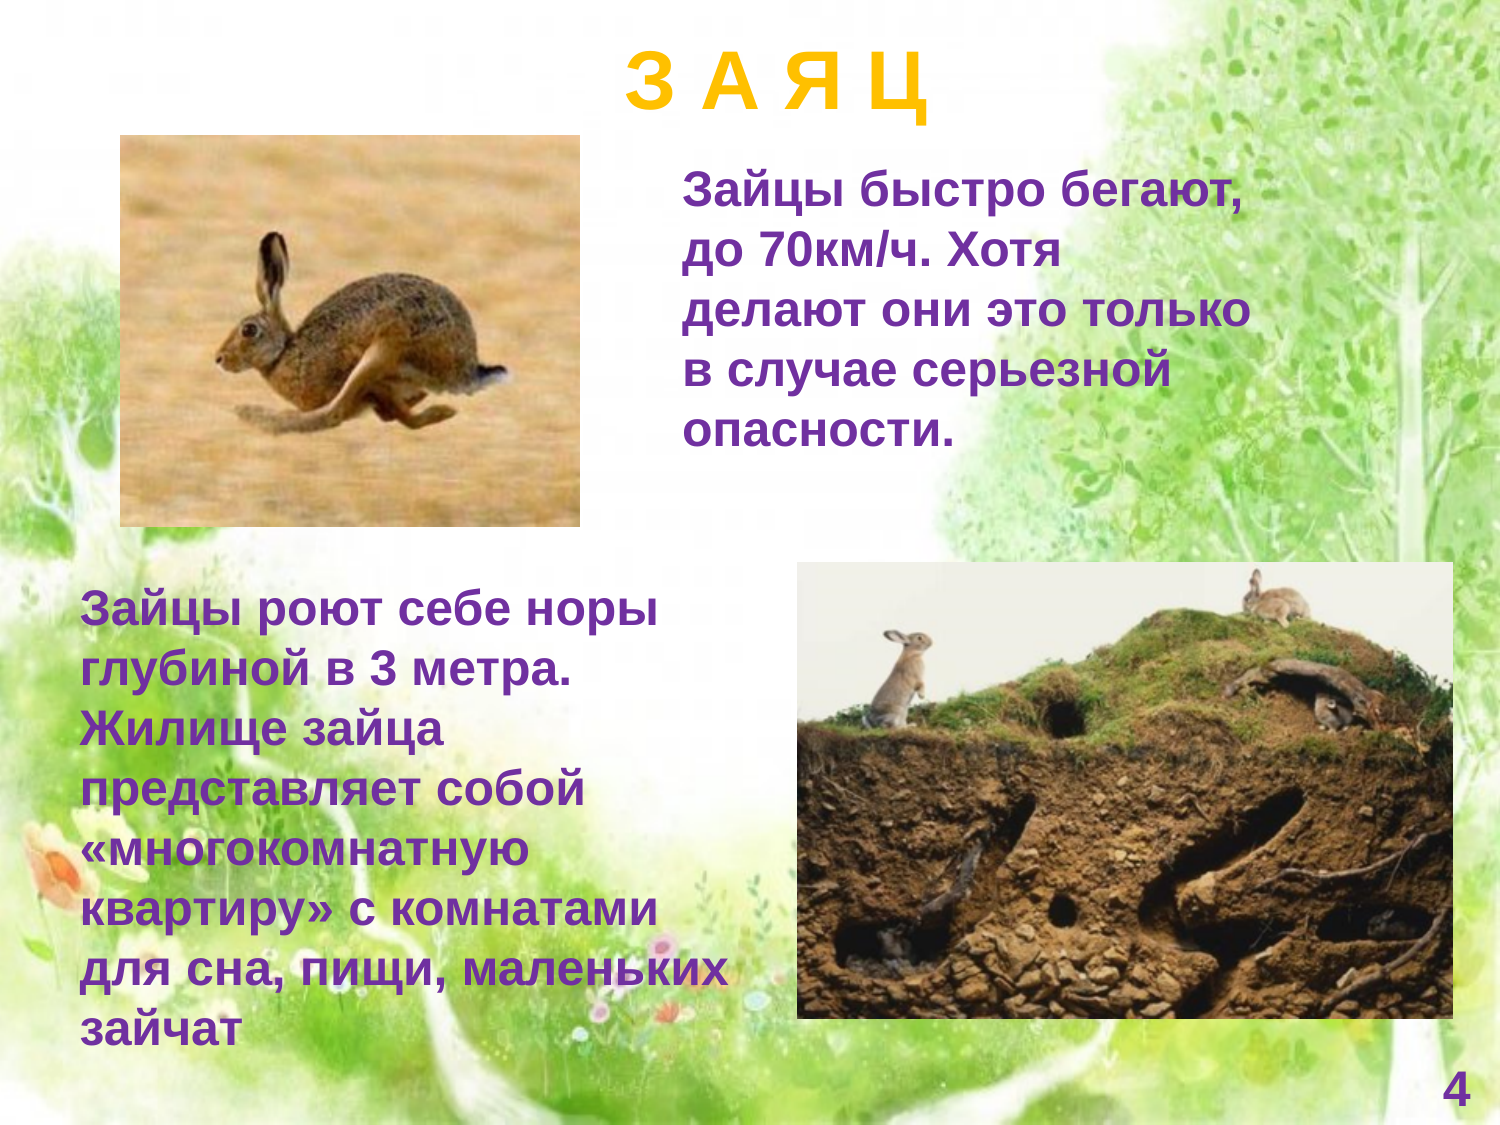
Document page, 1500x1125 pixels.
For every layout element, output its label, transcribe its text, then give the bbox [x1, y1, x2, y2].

text_box З А Я Ц [609, 19, 943, 134]
text_box Зайцы быстро бегают, до 70км/ч. Хотя делают они это только в случае серьезной опасности. [667, 148, 1270, 509]
picture [0, 0, 1500, 1125]
text_box Зайцы роют себе норы глубиной в 3 метра. Жилище зайца представляет собой «многокомнатную квартиру» с комнатами для сна, пищи, маленьких зайчат [64, 568, 777, 1063]
text_box 4 [1428, 1049, 1500, 1124]
